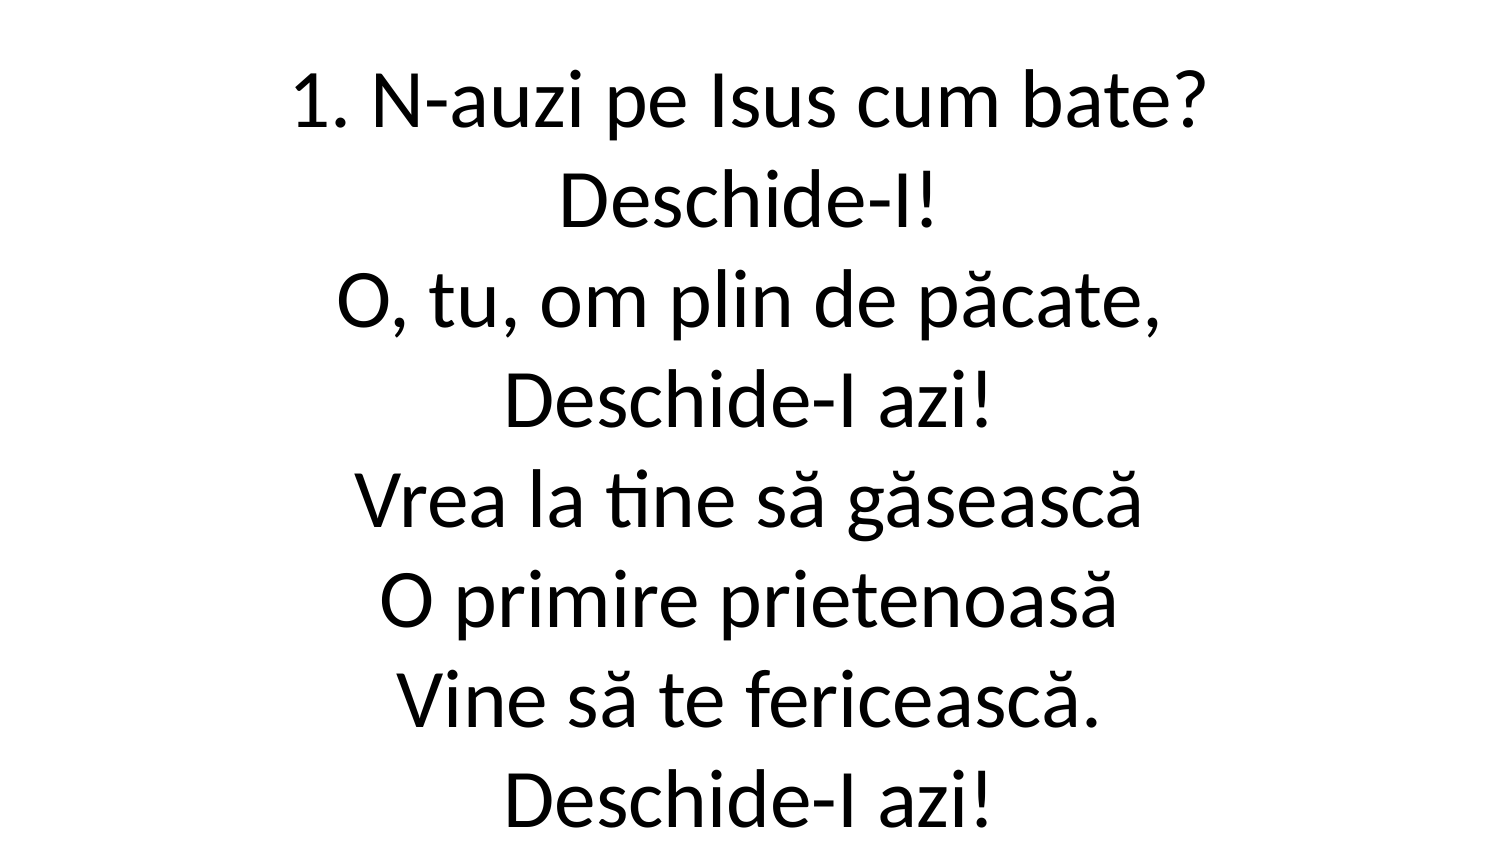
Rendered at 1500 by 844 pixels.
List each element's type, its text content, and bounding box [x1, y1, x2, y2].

text_box 1. N-auzi pe Isus cum bate? Deschide-I! O, tu, om plin de păcate, Deschide-I azi! Vrea la tine să găsească O primire prietenoasă Vine să te fericească. Deschide-I azi! [273, 0, 1226, 844]
